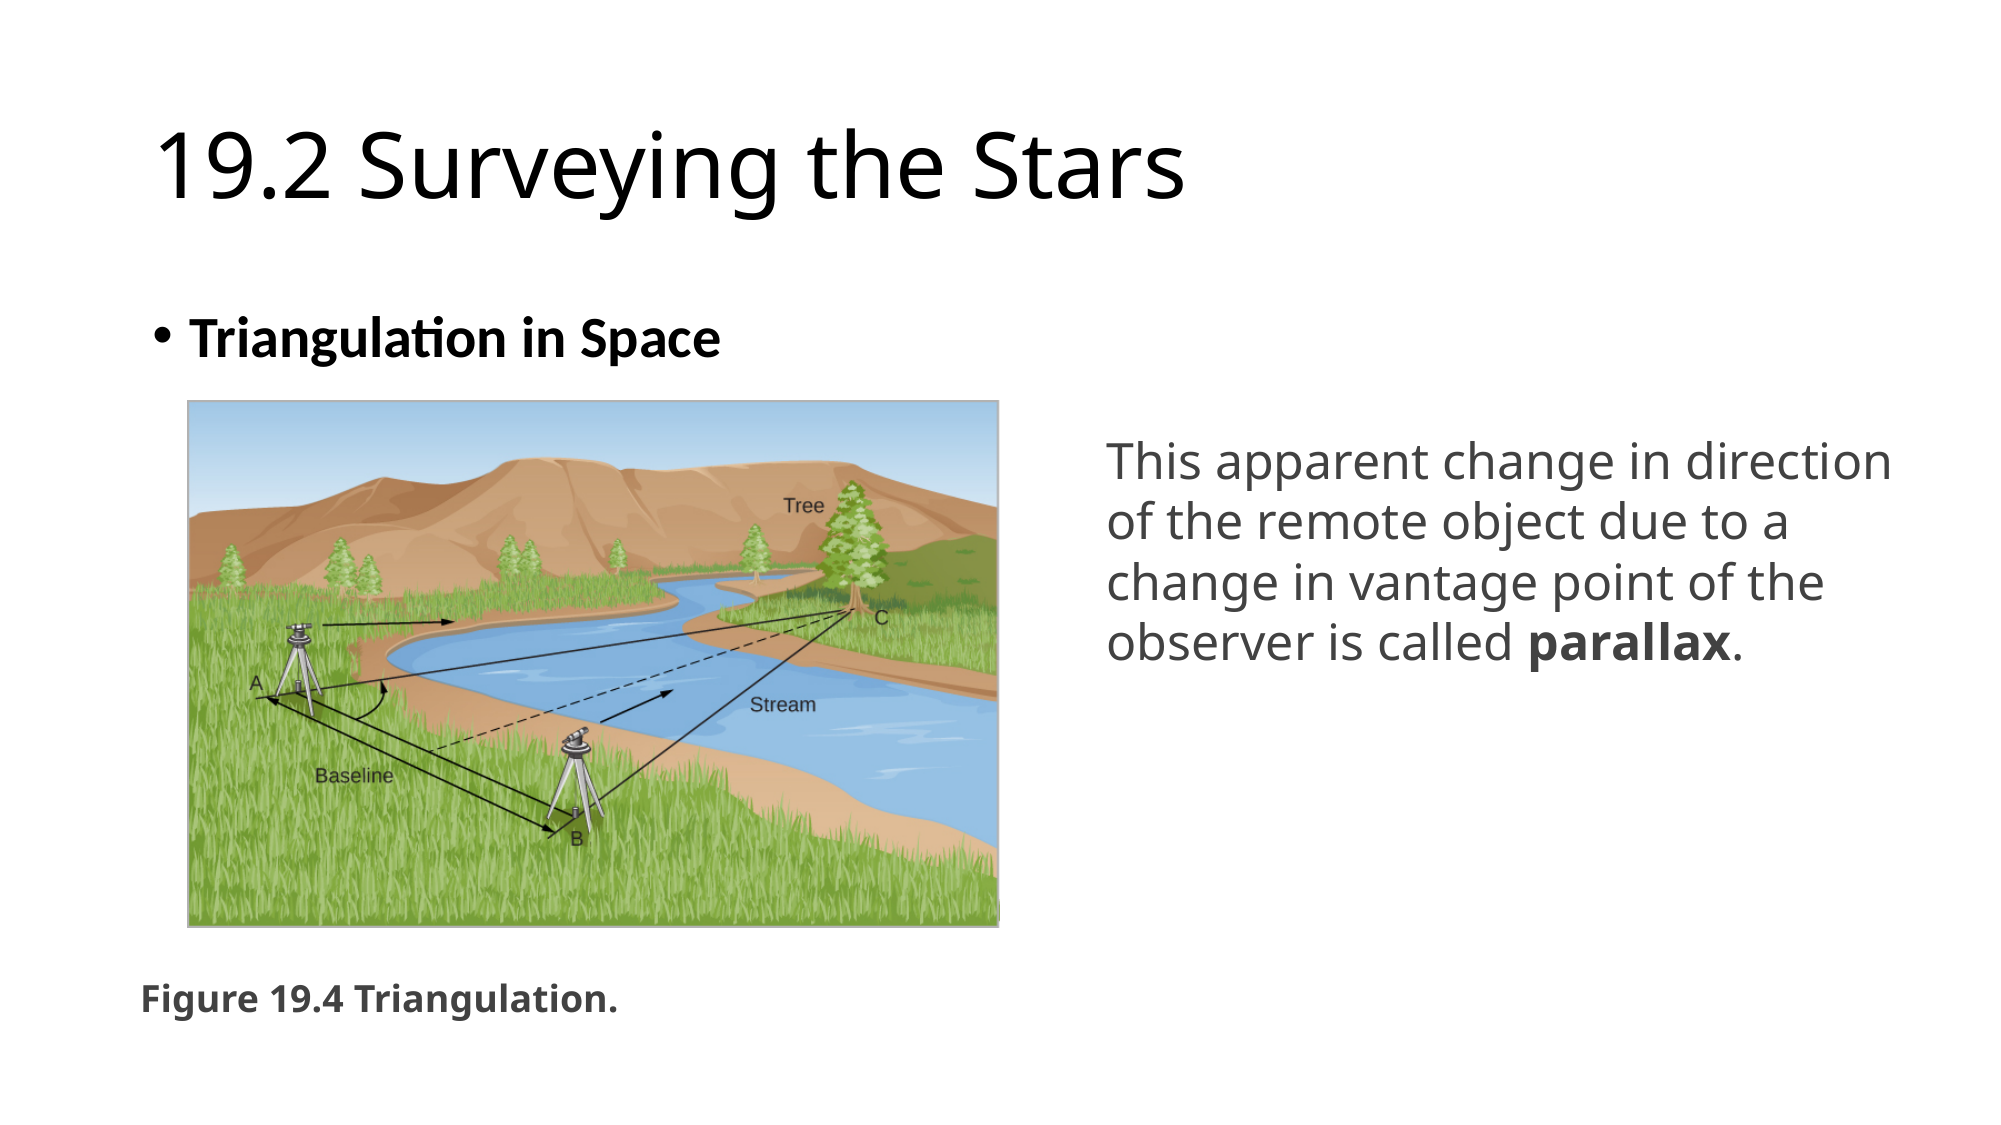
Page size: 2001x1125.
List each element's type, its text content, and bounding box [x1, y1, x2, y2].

text_box This apparent change in direction of the remote object due to a change in vantage point of the observer is called parallax. [1091, 422, 1926, 678]
picture [187, 400, 1000, 928]
text_box Figure 19.4 Triangulation. [125, 967, 634, 1028]
list Triangulation in Space [137, 299, 1863, 401]
title 19.2 Surveying the Stars [137, 59, 1863, 278]
